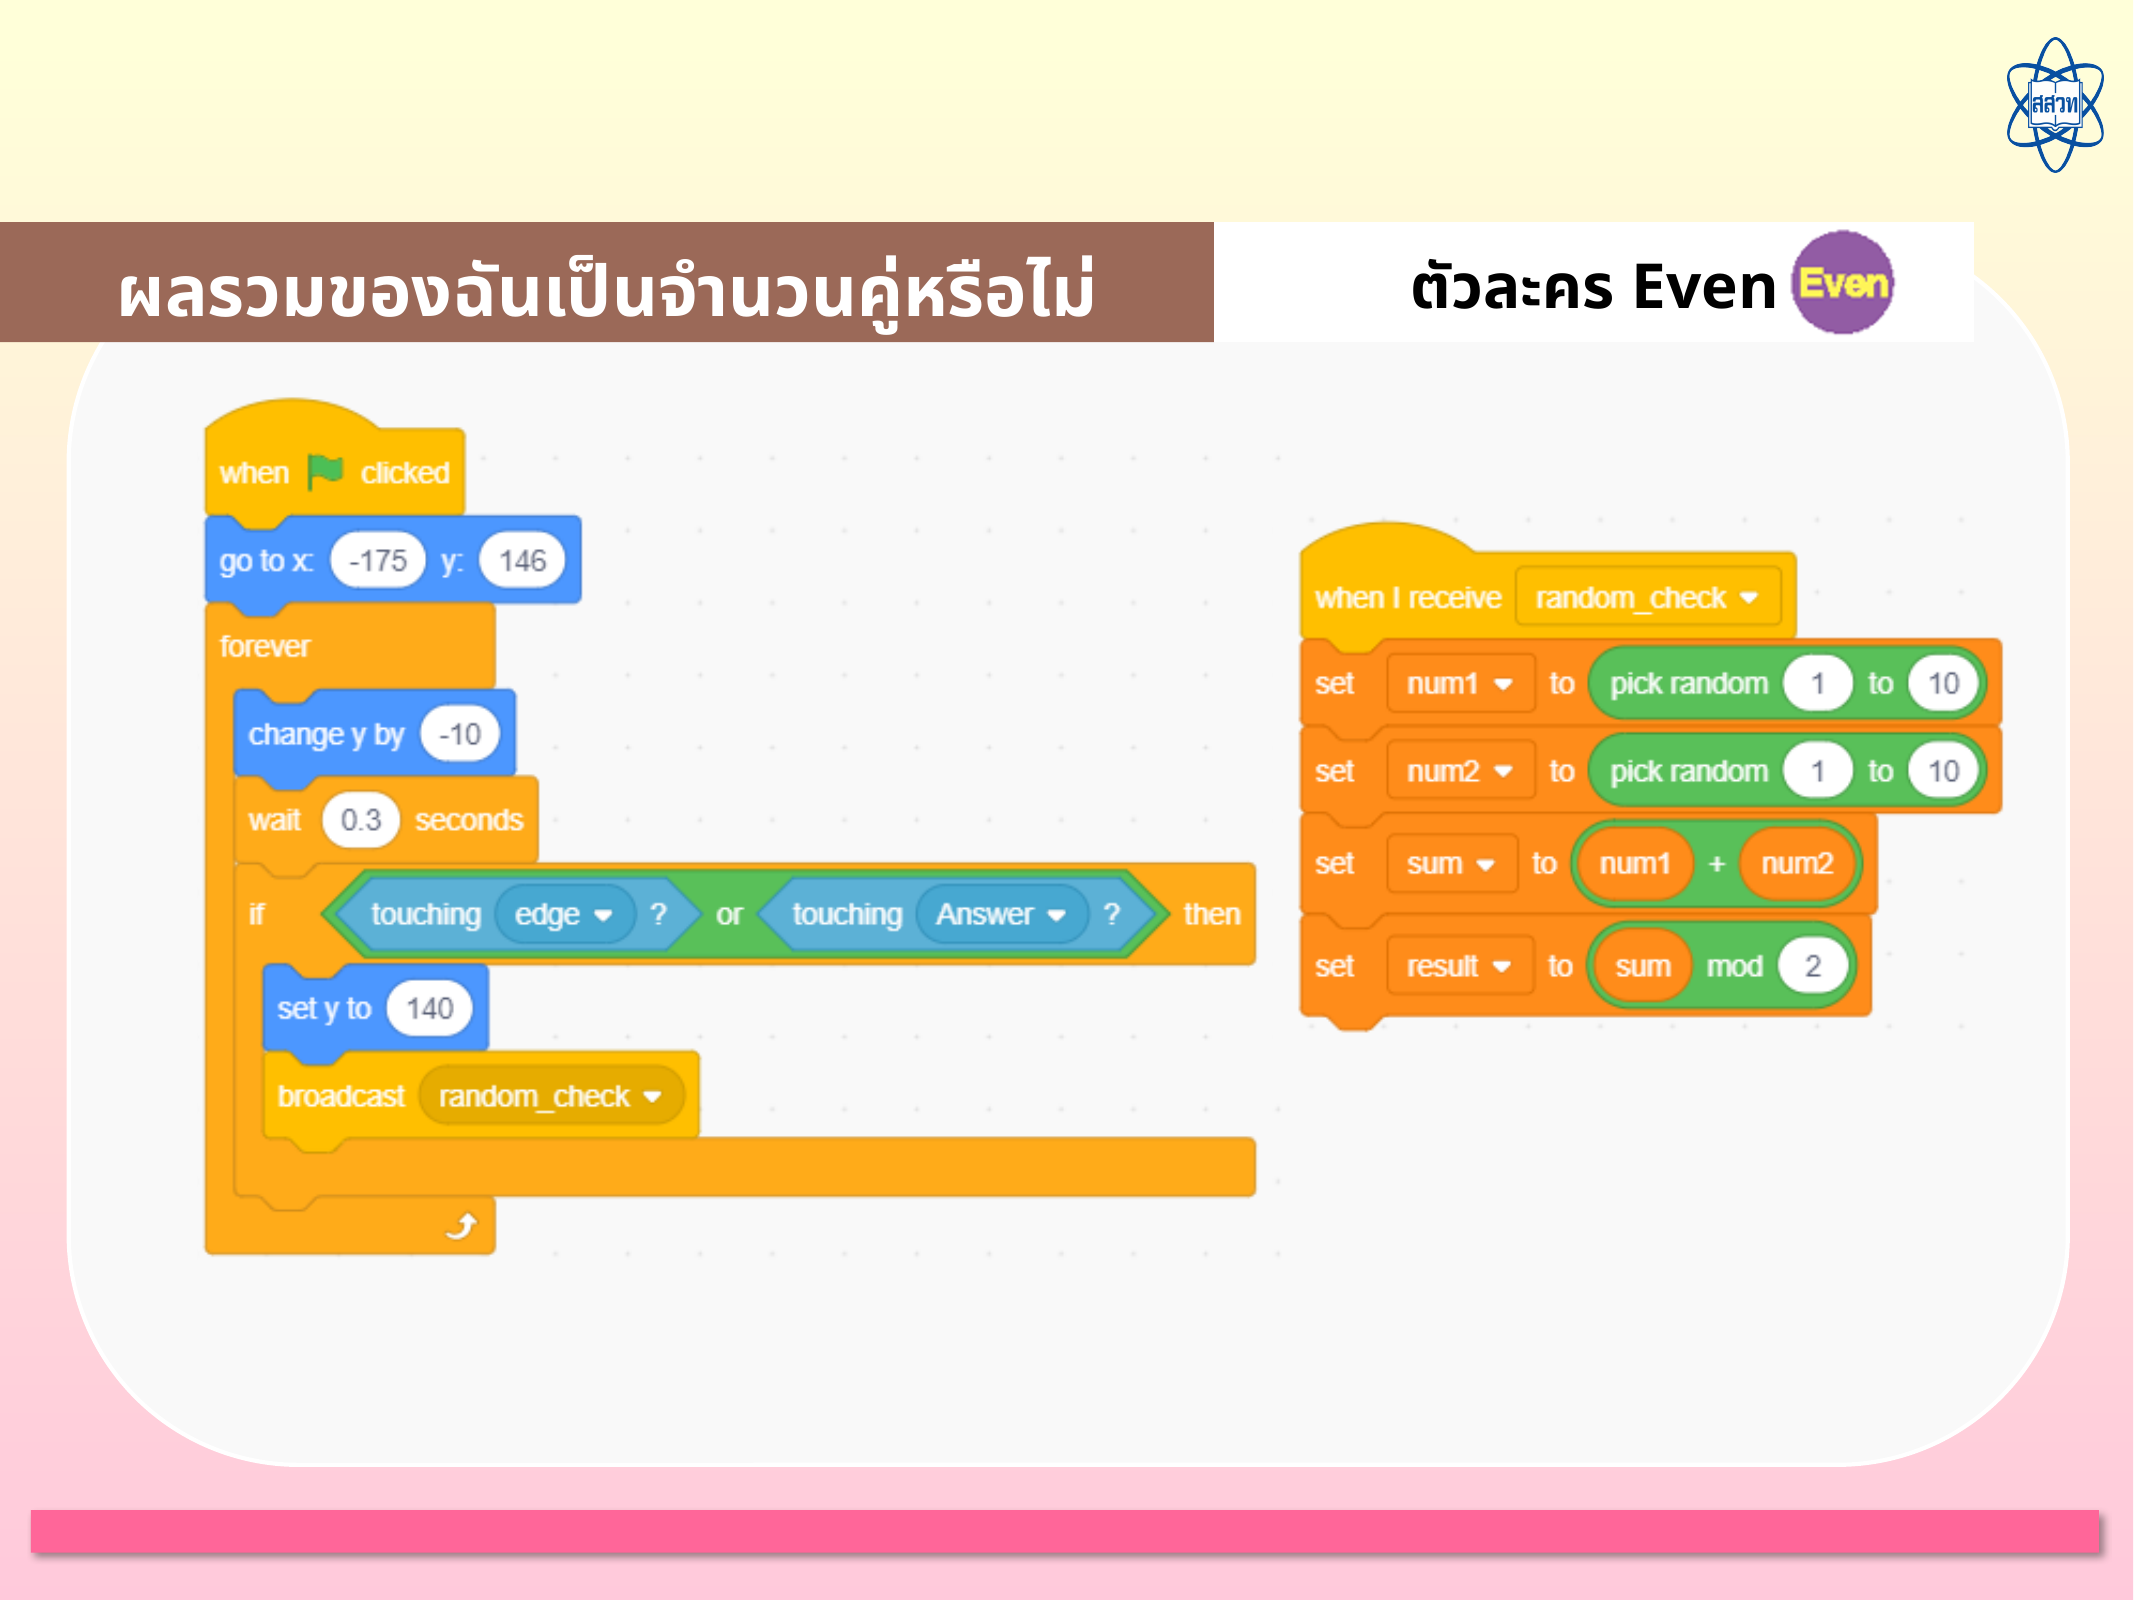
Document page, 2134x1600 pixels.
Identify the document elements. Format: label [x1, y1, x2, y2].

picture [1776, 224, 1906, 339]
text_box [1214, 222, 1975, 343]
picture [2007, 37, 2104, 173]
text_box [0, 222, 1214, 343]
picture [197, 393, 2012, 1265]
